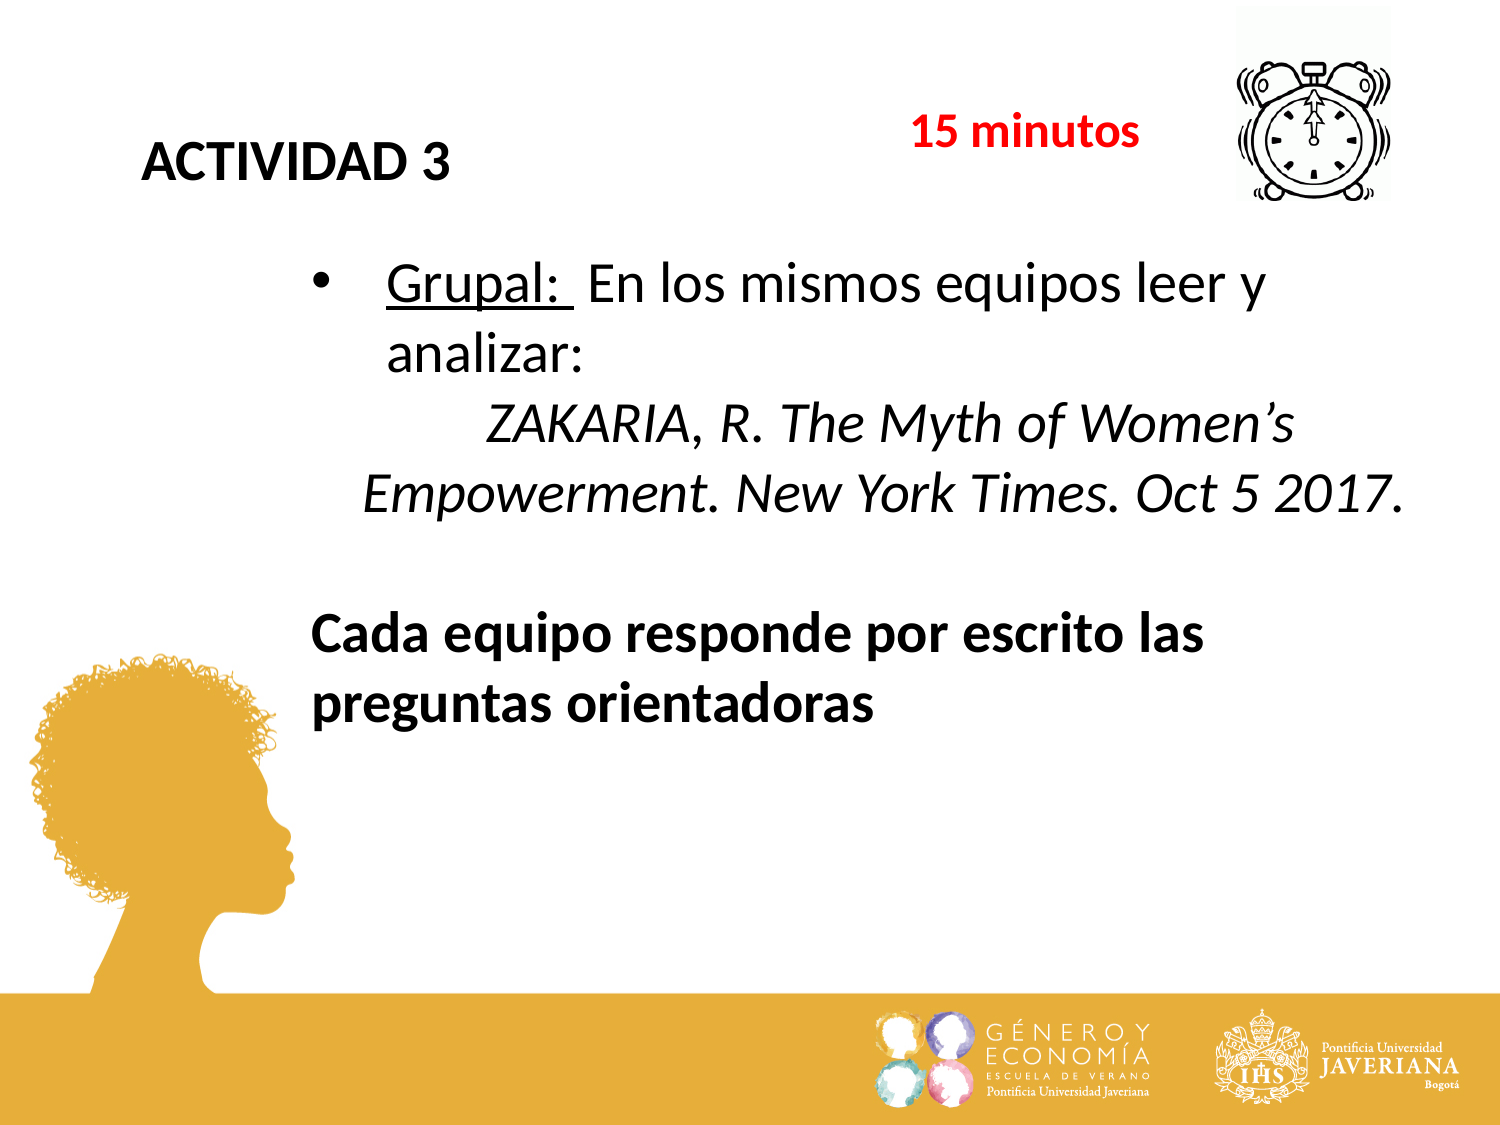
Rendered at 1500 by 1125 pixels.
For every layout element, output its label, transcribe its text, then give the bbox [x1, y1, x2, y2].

picture [0, 0, 1500, 1125]
text_box Grupal: En los mismos equipos leer y analizar: ZAKARIA, R. The Myth of Women’s Empowerment. New York Times. Oct 5 2017. Cada equipo responde por escrito las preguntas orientadoras [296, 236, 1473, 952]
text_box 15 minutos [894, 90, 1169, 166]
text_box ACTIVIDAD 3 [126, 114, 466, 200]
